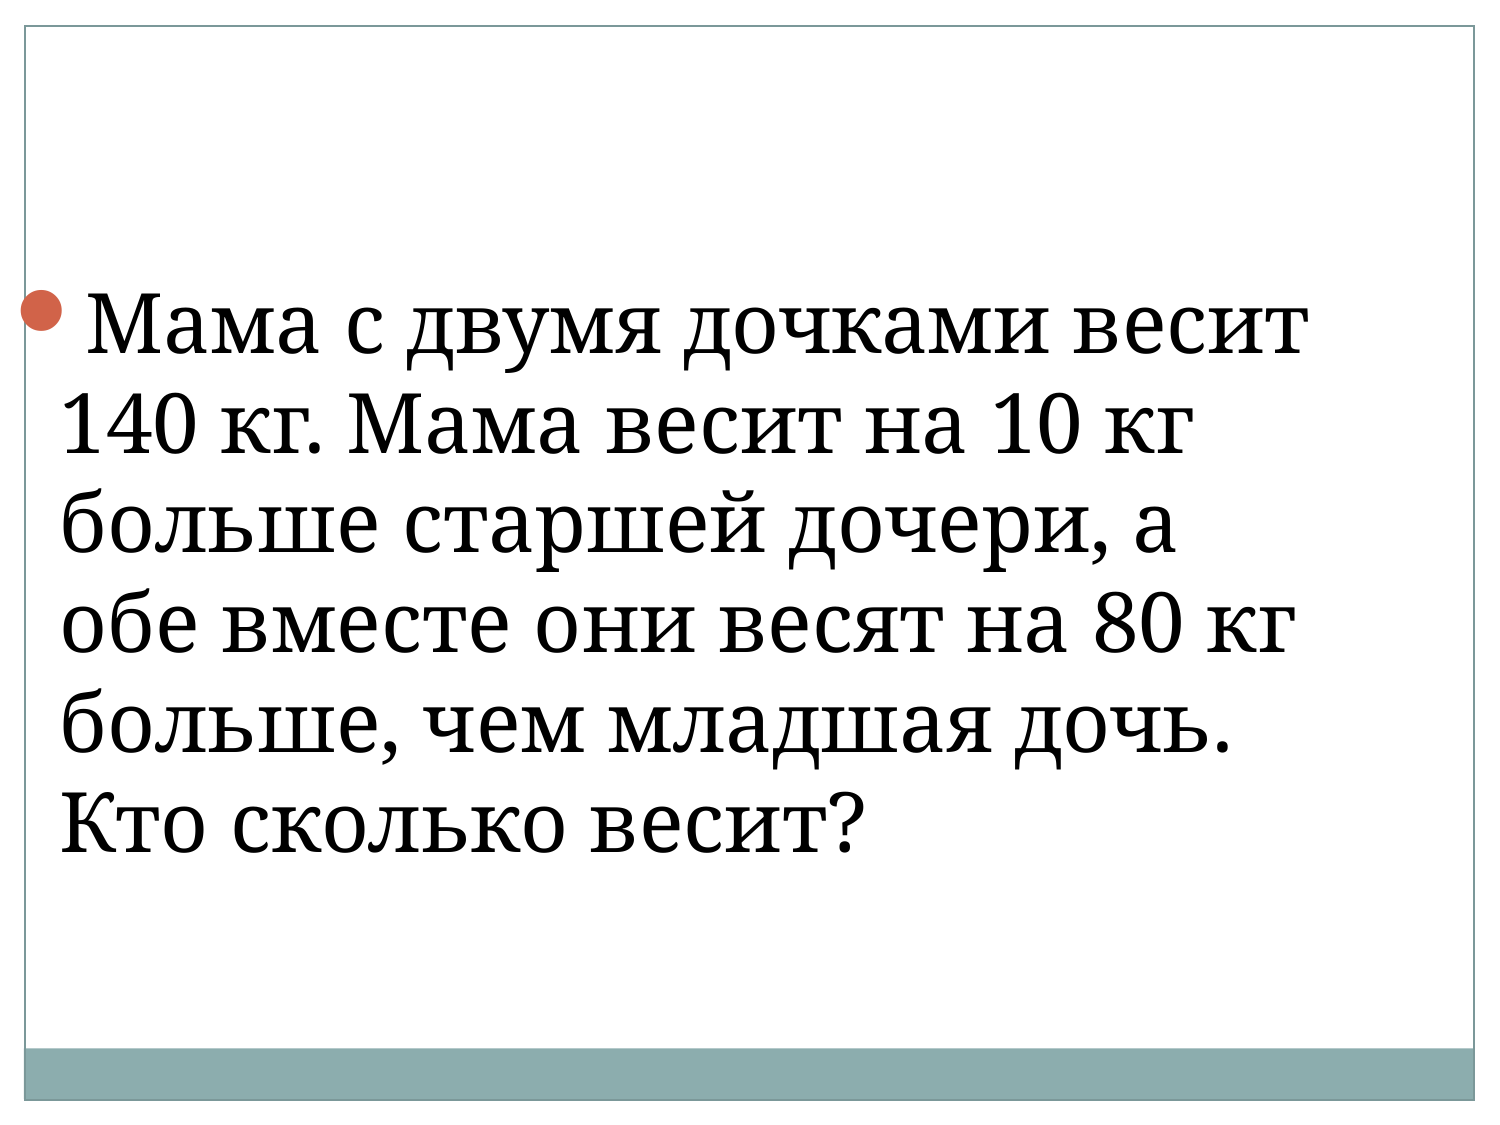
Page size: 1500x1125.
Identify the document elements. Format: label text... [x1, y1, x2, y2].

list Мама с двумя дочками весит 140 кг. Мама весит на 10 кг больше старшей дочери, а обе вместе они весят на 80 кг больше, чем младшая дочь. Кто сколько весит? [0, 262, 1350, 1005]
